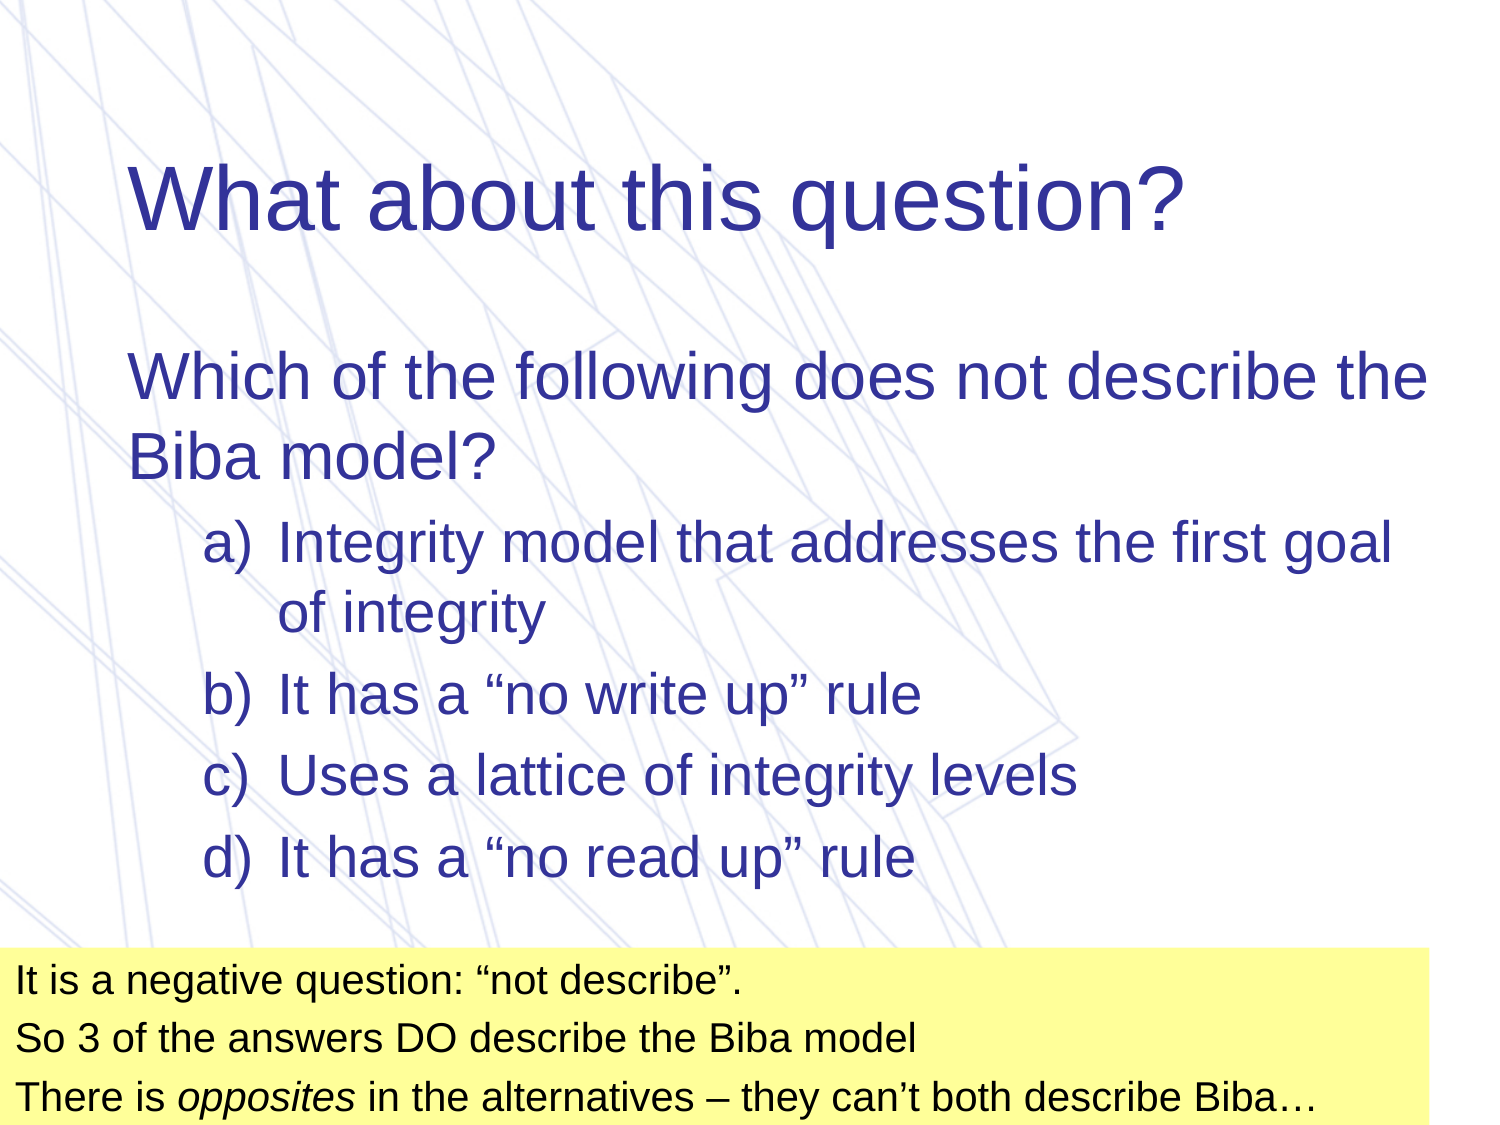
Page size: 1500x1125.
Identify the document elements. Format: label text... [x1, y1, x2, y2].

text_box It is a negative question: “not describe”. So 3 of the answers DO describe the Biba model There is opposites in the alternatives – they can’t both describe Biba… [0, 947, 1430, 1125]
list Which of the following does not describe the Biba model? Integrity model that addresses the first goal of integrity It has a “no write up” rule Uses a lattice of integrity levels It has a “no read up” rule [112, 324, 1451, 1001]
picture [0, 0, 1500, 1125]
title What about this question? [112, 99, 1451, 288]
